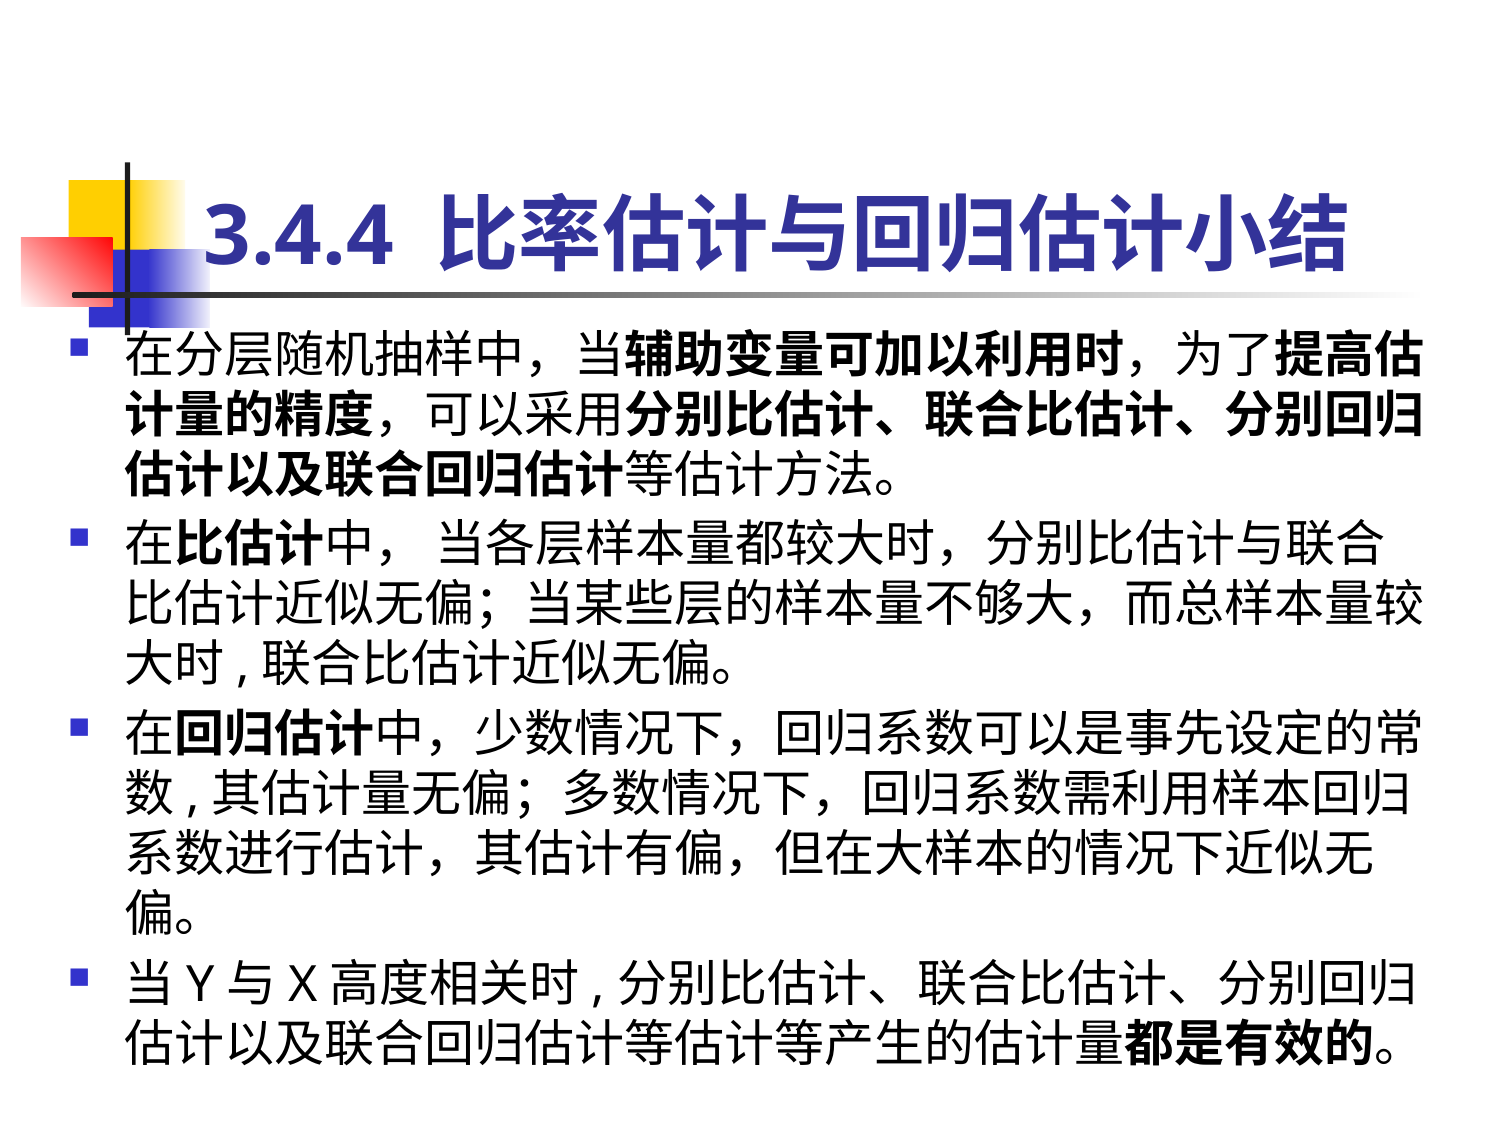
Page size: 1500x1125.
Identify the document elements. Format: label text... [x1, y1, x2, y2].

list 在分层随机抽样中，当辅助变量可加以利用时，为了提高估计量的精度，可以采用分别比估计、联合比估计、分别回归估计以及联合回归估计等估计方法。 在比估计中， 当各层样本量都较大时，分别比估计与联合比估计近似无偏；当某些层的样本量不够大，而总样本量较大时,联合比估计近似无偏。 在回归估计中，少数情况下，回归系数可以是事先设定的常数,其估计量无偏；多数情况下，回归系数需利用样本回归系数进行估计，其估计有偏，但在大样本的情况下近似无偏。 当Y与X高度相关时,分别比估计、联合比估计、分别回归估计以及联合回归估计等估计等产生的估计量都是有效的。 [52, 314, 1446, 1095]
title 3.4.4 比率估计与回归估计小结 [188, 101, 1468, 289]
